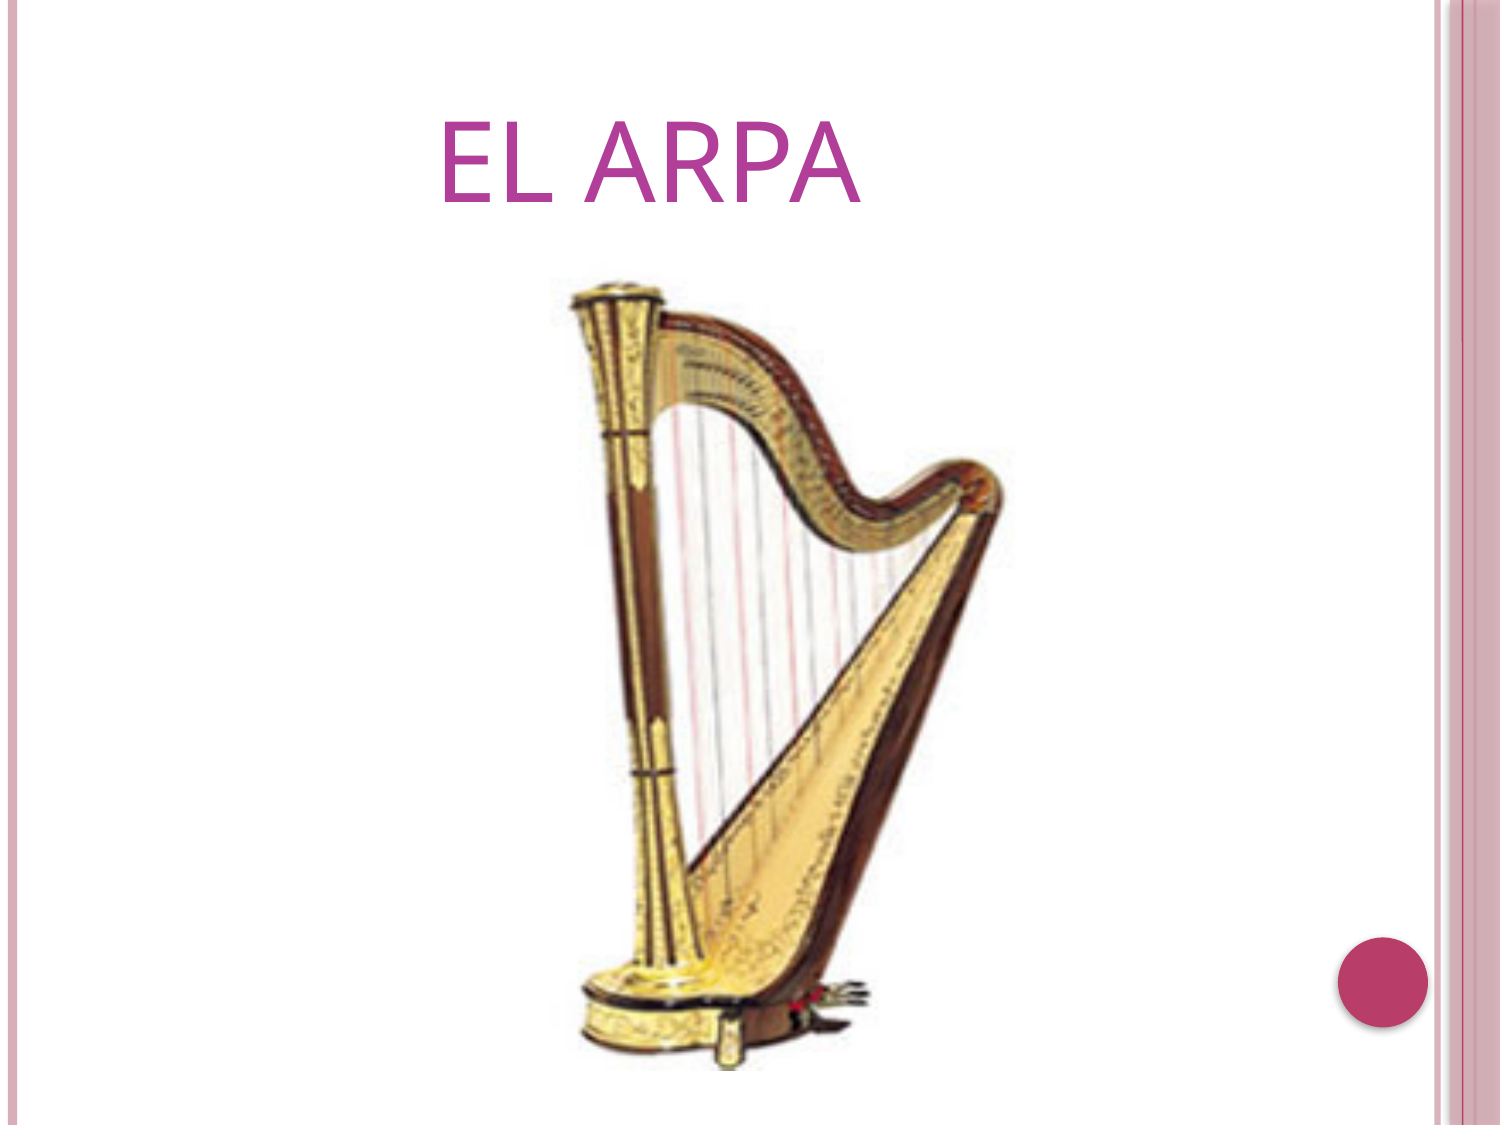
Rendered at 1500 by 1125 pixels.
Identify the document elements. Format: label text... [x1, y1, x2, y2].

title El arpa [75, 45, 1300, 233]
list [525, 254, 1037, 1071]
